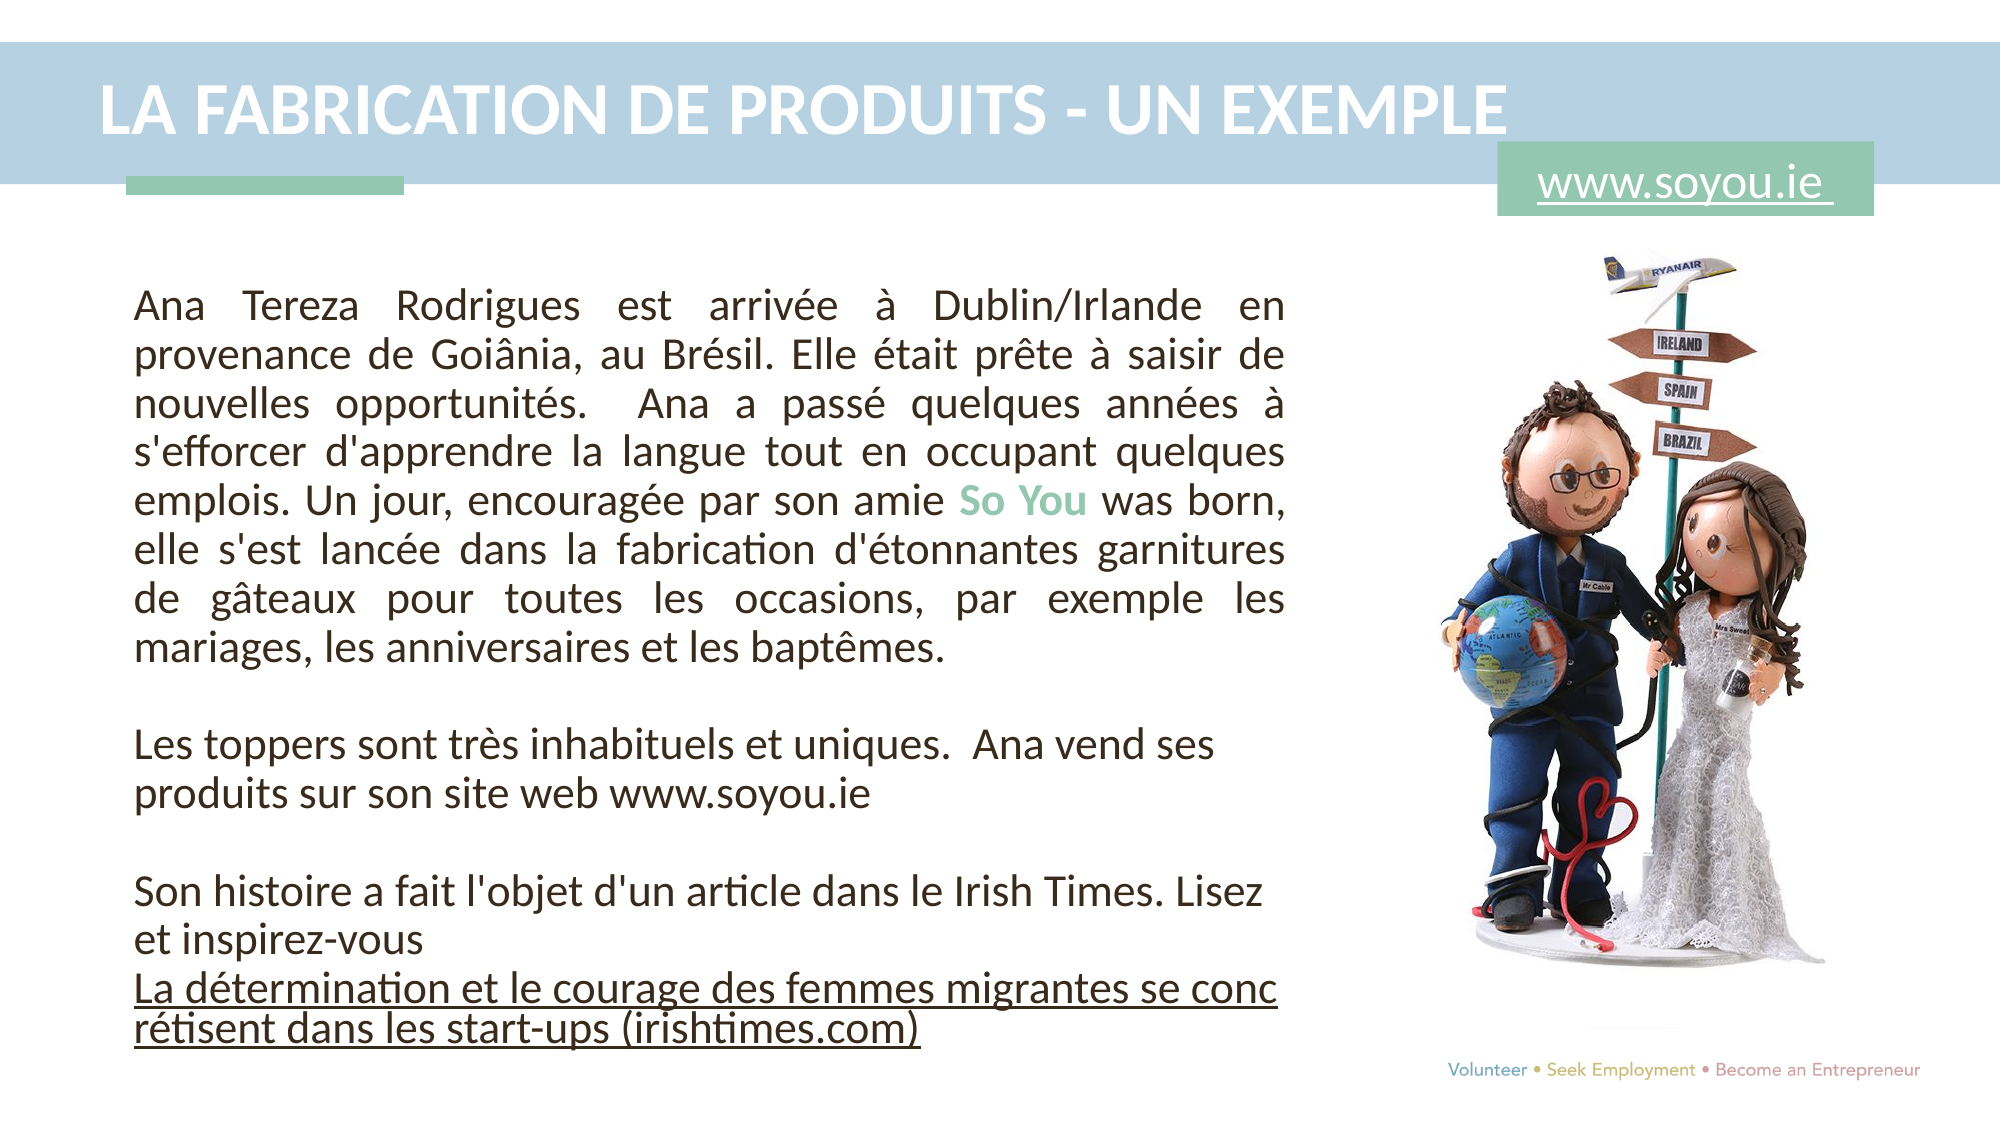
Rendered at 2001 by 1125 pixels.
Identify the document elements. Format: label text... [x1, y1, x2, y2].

list LA FABRICATION DE PRODUITS - UN EXEMPLE [85, 51, 1875, 170]
list Ana Tereza Rodrigues est arrivée à Dublin/Irlande en provenance de Goiânia, au Brésil. Elle était prête à saisir de nouvelles opportunités. Ana a passé quelques années à s'efforcer d'apprendre la langue tout en occupant quelques emplois. Un jour, encouragée par son amie So You was born, elle s'est lancée dans la fabrication d'étonnantes garnitures de gâteaux pour toutes les occasions, par exemple les mariages, les anniversaires et les baptêmes. Les toppers sont très inhabituels et uniques. Ana vend ses produits sur son site web www.soyou.ie Son histoire a fait l'objet d'un article dans le Irish Times. Lisez et inspirez-vous La détermination et le courage des femmes migrantes se concrétisent dans les start-ups (irishtimes.com) [118, 273, 1302, 1040]
text_box www.soyou.ie [1497, 141, 1875, 216]
picture [1346, 221, 1915, 1029]
picture [1418, 1046, 1971, 1103]
